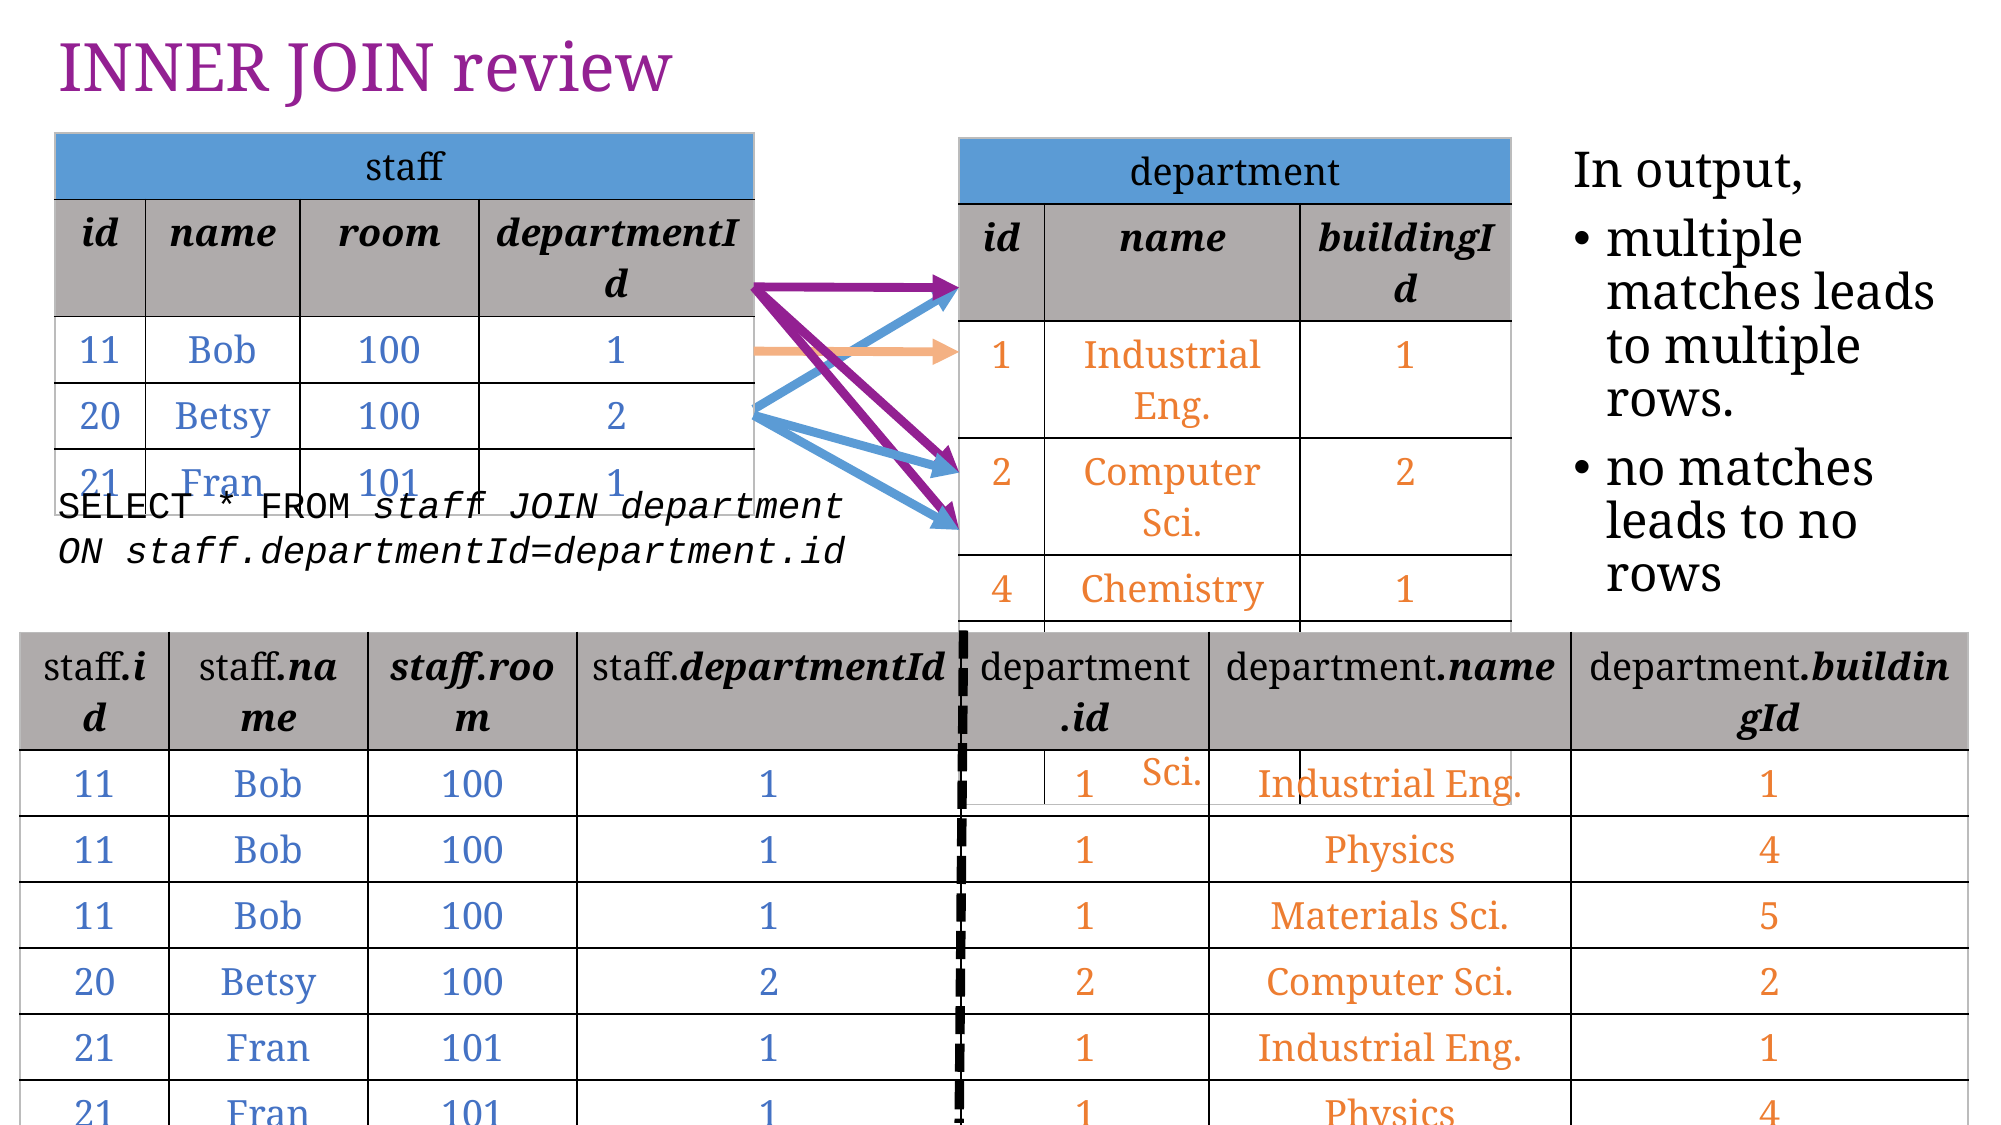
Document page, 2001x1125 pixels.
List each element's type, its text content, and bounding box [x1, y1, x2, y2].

table_cell 1 [962, 1081, 1208, 1125]
table_cell 11 [21, 817, 168, 881]
table_cell room [301, 200, 478, 316]
table_cell 1 [964, 751, 1208, 815]
table_cell Physics [1210, 1081, 1570, 1125]
table_cell 1 [964, 1015, 1208, 1079]
table_cell Industrial Eng. [1210, 751, 1570, 815]
table_cell buildingId [1301, 205, 1510, 320]
table_cell 2 [964, 949, 1208, 1013]
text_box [753, 286, 960, 415]
table_cell 1 [578, 751, 959, 815]
table_header department [960, 139, 1510, 203]
title INNER JOIN review [43, 12, 1775, 128]
table_cell 100 [301, 384, 478, 448]
table_cell Bob [170, 817, 367, 881]
table_cell Fran [170, 1081, 367, 1125]
table_cell 1 [578, 1081, 960, 1125]
table_cell 2 [480, 384, 753, 448]
table_cell 100 [369, 883, 576, 947]
table_cell name [1045, 205, 1299, 320]
table_header department.id [964, 633, 1208, 749]
table_cell 21 [21, 1081, 168, 1125]
table_cell 1 [960, 622, 1044, 632]
table_header staff [56, 134, 753, 199]
table_cell 4 [1572, 817, 1967, 881]
table_cell Industrial Eng. [1210, 1015, 1570, 1079]
table_cell 1 [960, 322, 1044, 437]
table_header department.buildingId [1572, 633, 1967, 749]
table_cell Fran [146, 450, 299, 473]
table_cell 1 [480, 317, 753, 382]
table_cell Physics [1045, 622, 1299, 632]
table_cell 1 [1572, 751, 1967, 815]
table_cell 101 [369, 1015, 576, 1079]
table_cell 1 [1572, 1015, 1967, 1079]
list In output, multiple matches leads to multiple rows. no matches leads to no rows [1558, 137, 1969, 617]
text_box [753, 415, 960, 530]
table_cell 4 [1572, 1081, 1967, 1125]
table_cell Bob [170, 883, 367, 947]
table_cell 1 [578, 817, 959, 881]
table_cell id [960, 205, 1044, 320]
table_cell Chemistry [1045, 556, 1299, 620]
table_cell 1 [480, 450, 753, 473]
table_cell Computer Sci. [1045, 439, 1299, 554]
table_cell name [146, 200, 299, 316]
table_cell 4 [1301, 622, 1510, 632]
table_cell 100 [369, 949, 576, 1013]
text_box SELECT * FROM staff JOIN department ON staff.departmentId=department.id [43, 473, 886, 579]
table_cell 100 [301, 317, 478, 382]
table_cell 4 [960, 556, 1044, 620]
table_cell departmentId [480, 200, 753, 316]
table_cell 21 [56, 450, 145, 473]
table_header staff.room [369, 633, 576, 749]
table_cell 1 [964, 883, 1208, 947]
table_cell 11 [21, 751, 168, 815]
table_cell 20 [56, 384, 145, 448]
table_cell 1 [578, 883, 959, 947]
table_cell 1 [1301, 556, 1510, 620]
table_cell 101 [369, 1081, 576, 1125]
table_cell 1 [964, 817, 1208, 881]
table_cell Bob [146, 317, 299, 382]
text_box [959, 630, 964, 1123]
table_cell Industrial Eng. [1045, 322, 1299, 437]
table_cell 2 [1572, 949, 1967, 1013]
table_cell Bob [170, 751, 367, 815]
table_cell 5 [1572, 883, 1967, 947]
table_cell 2 [578, 949, 959, 1013]
table_cell 100 [369, 751, 576, 815]
table_cell 1 [578, 1015, 959, 1079]
table_header department.name [1210, 633, 1570, 749]
table_cell Computer Sci. [1210, 949, 1570, 1013]
table_cell 11 [56, 317, 145, 382]
table_cell 100 [369, 817, 576, 881]
table_cell id [56, 200, 145, 316]
table_cell Fran [170, 1015, 367, 1079]
table_cell 21 [21, 1015, 168, 1079]
table_cell 2 [960, 439, 1044, 554]
table_cell 11 [21, 883, 168, 947]
table_cell Betsy [146, 384, 299, 448]
table_cell 101 [301, 450, 478, 473]
table_header staff.departmentId [578, 633, 959, 749]
table_header staff.name [170, 633, 367, 749]
table_header staff.id [21, 633, 168, 749]
table_cell 20 [21, 949, 168, 1013]
table_cell 2 [1301, 439, 1510, 554]
table_cell 1 [1301, 322, 1510, 437]
table_cell Materials Sci. [1210, 883, 1570, 947]
table_cell Betsy [170, 949, 367, 1013]
table_cell Physics [1210, 817, 1570, 881]
